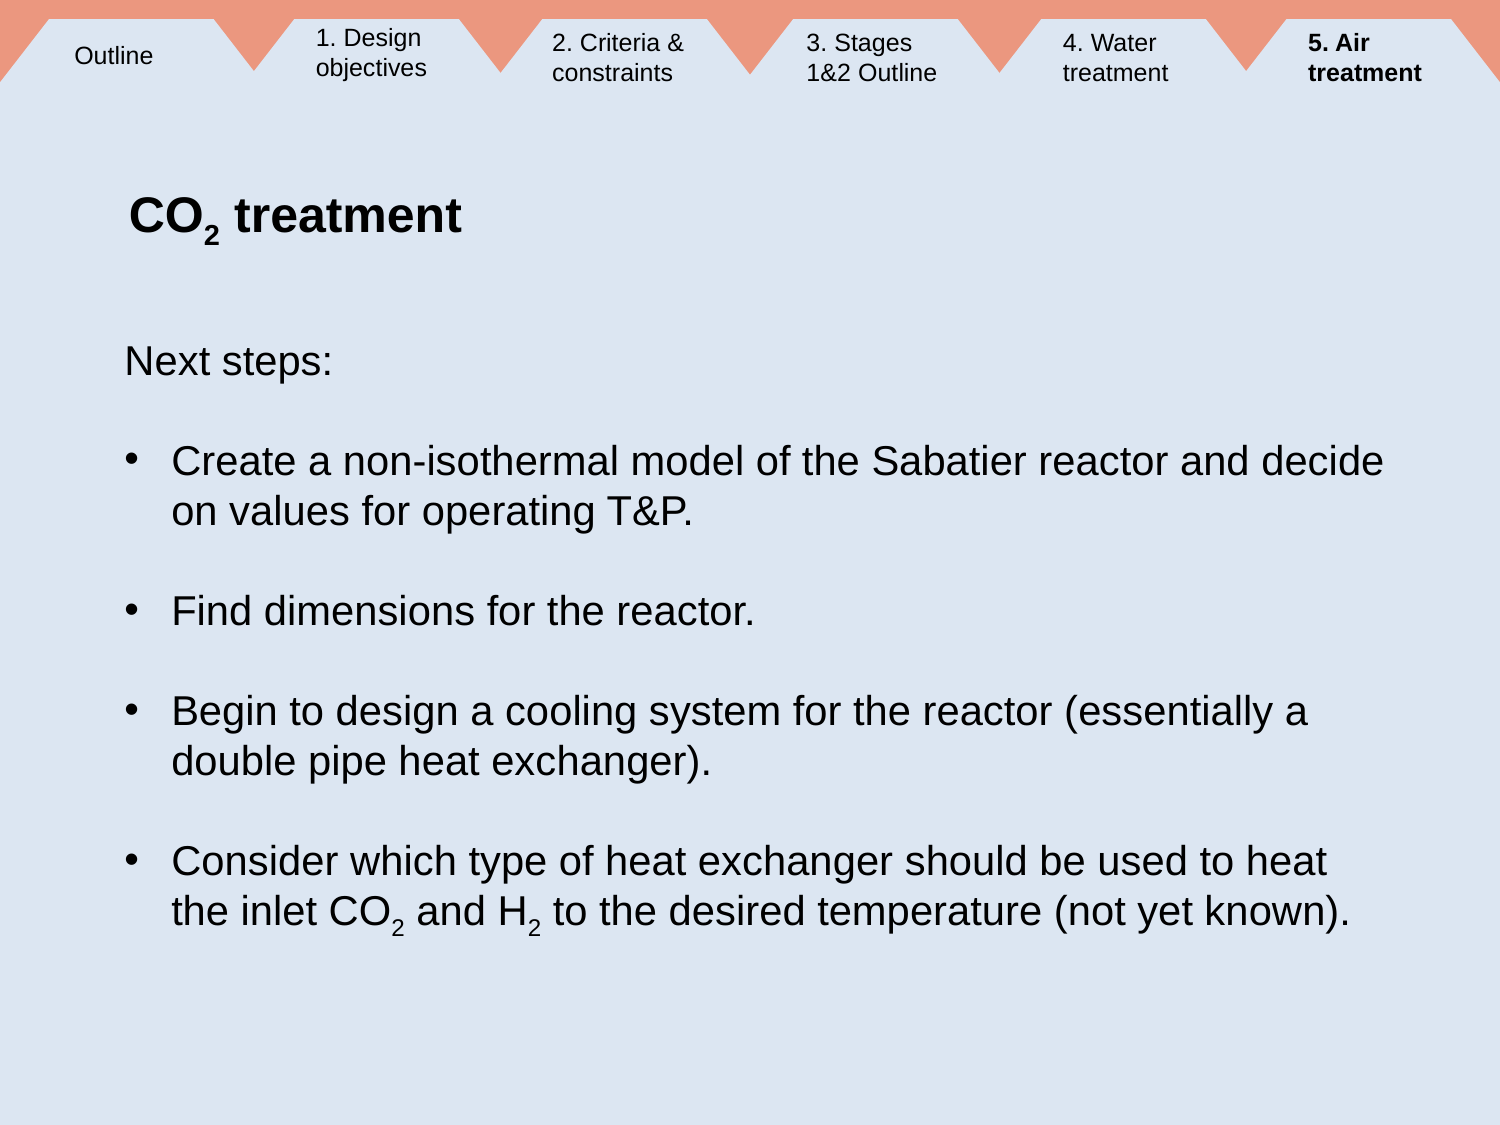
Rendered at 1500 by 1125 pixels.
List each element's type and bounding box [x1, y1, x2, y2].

list [0, 0, 1500, 1125]
